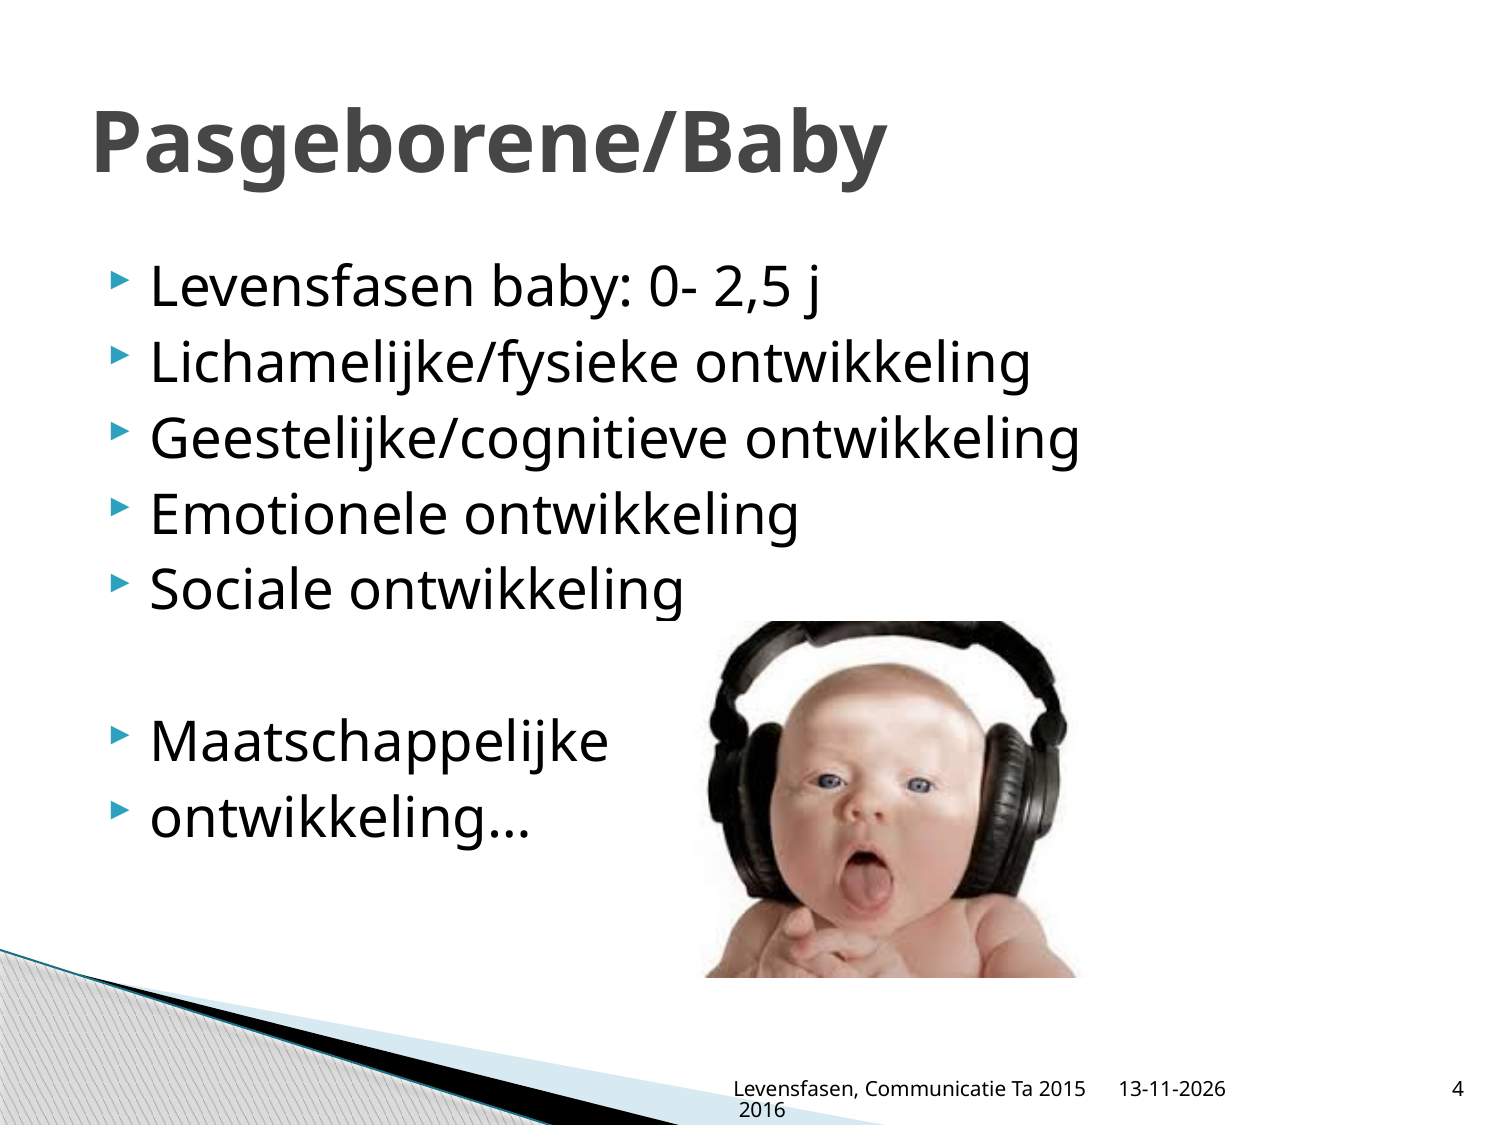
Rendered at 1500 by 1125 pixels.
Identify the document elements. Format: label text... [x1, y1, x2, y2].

picture [643, 621, 1112, 978]
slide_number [1105, 1051, 1418, 1112]
list Levensfasen baby: 0- 2,5 j Lichamelijke/fysieke ontwikkeling Geestelijke/cognitieve ontwikkeling Emotionele ontwikkeling Sociale ontwikkeling Maatschappelijke ontwikkeling… [75, 243, 1425, 986]
slide_number 4 [1418, 1051, 1479, 1112]
title Pasgeborene/Baby [75, 45, 1425, 233]
footer Levensfasen, Communicatie Ta 2015 2016 [718, 1051, 1105, 1112]
